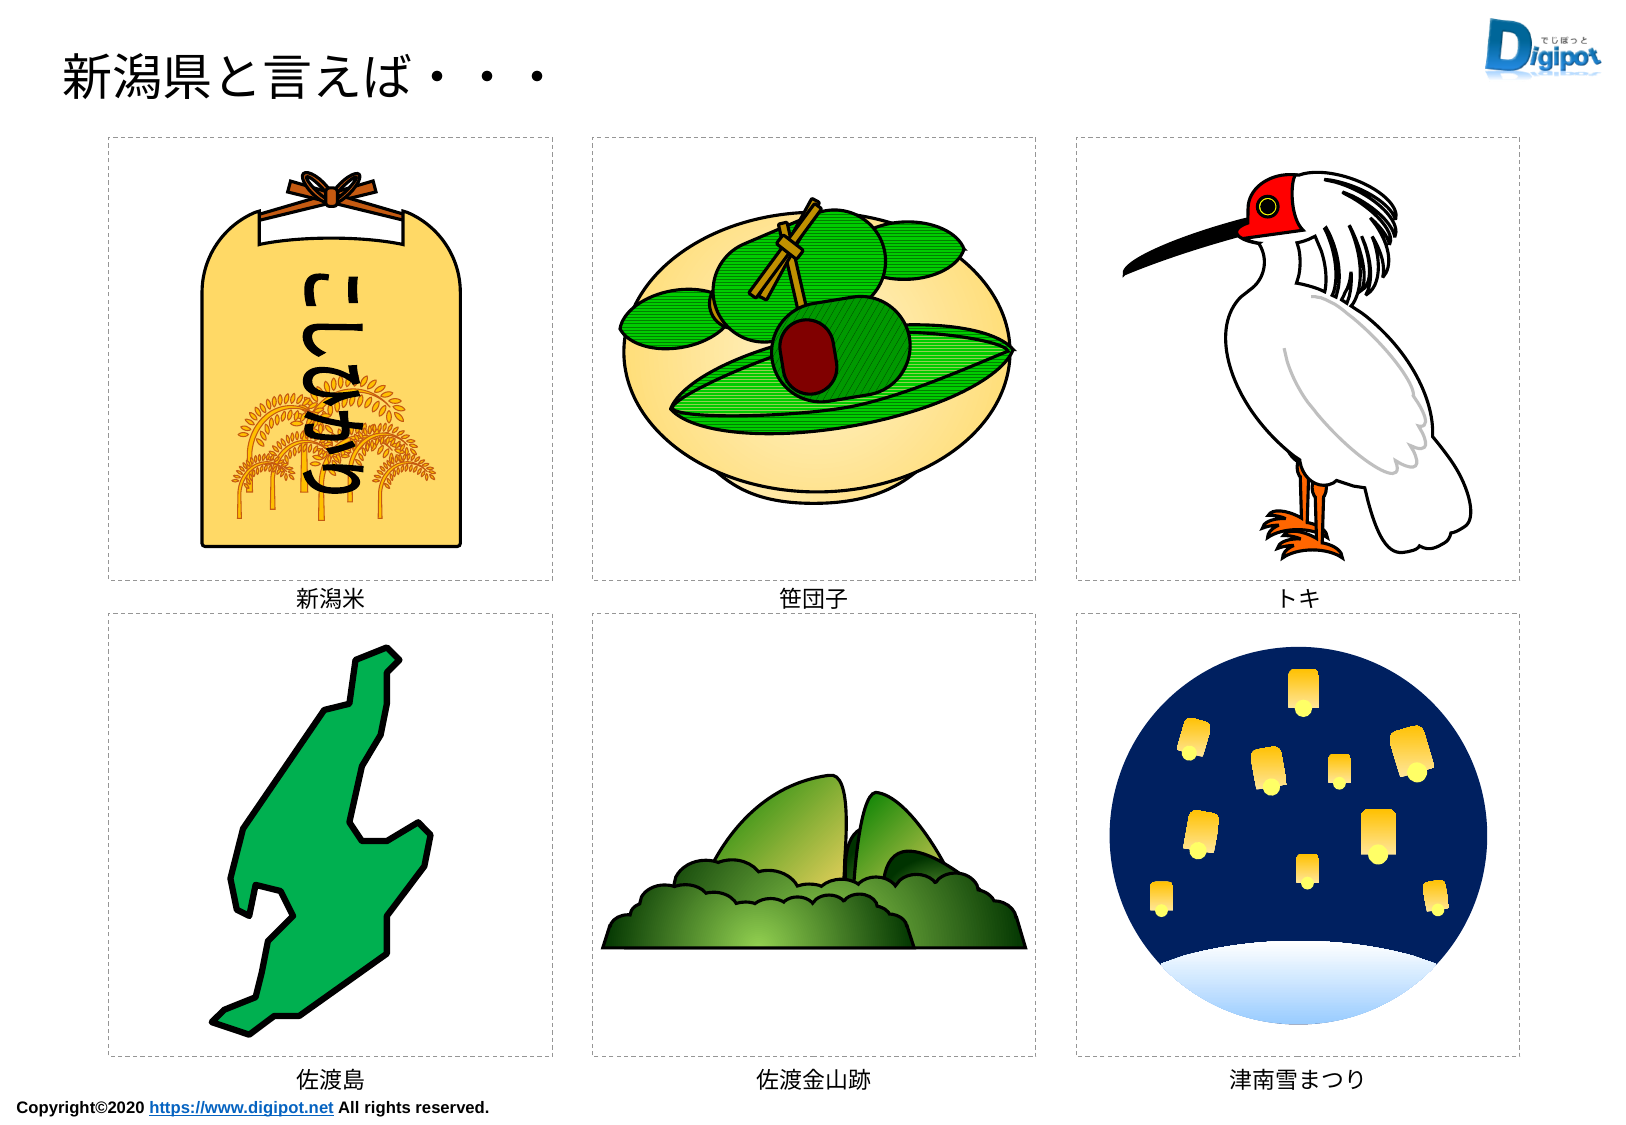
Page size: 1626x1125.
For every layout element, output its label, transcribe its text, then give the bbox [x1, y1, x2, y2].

text_box 津南雪まつり [1071, 1058, 1525, 1101]
text_box 佐渡金山跡 [587, 1058, 1041, 1101]
text_box 新潟県と言えば・・・ [47, 38, 578, 113]
text_box 新潟米 [104, 577, 558, 620]
text_box 笹団子 [587, 577, 1041, 620]
text_box [211, 647, 431, 1035]
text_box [602, 775, 1026, 948]
text_box トキ [1071, 577, 1525, 620]
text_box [1118, 172, 1471, 558]
text_box 佐渡島 [104, 1058, 558, 1101]
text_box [201, 167, 461, 547]
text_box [1109, 646, 1488, 1025]
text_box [616, 212, 1012, 504]
picture [1485, 18, 1602, 82]
